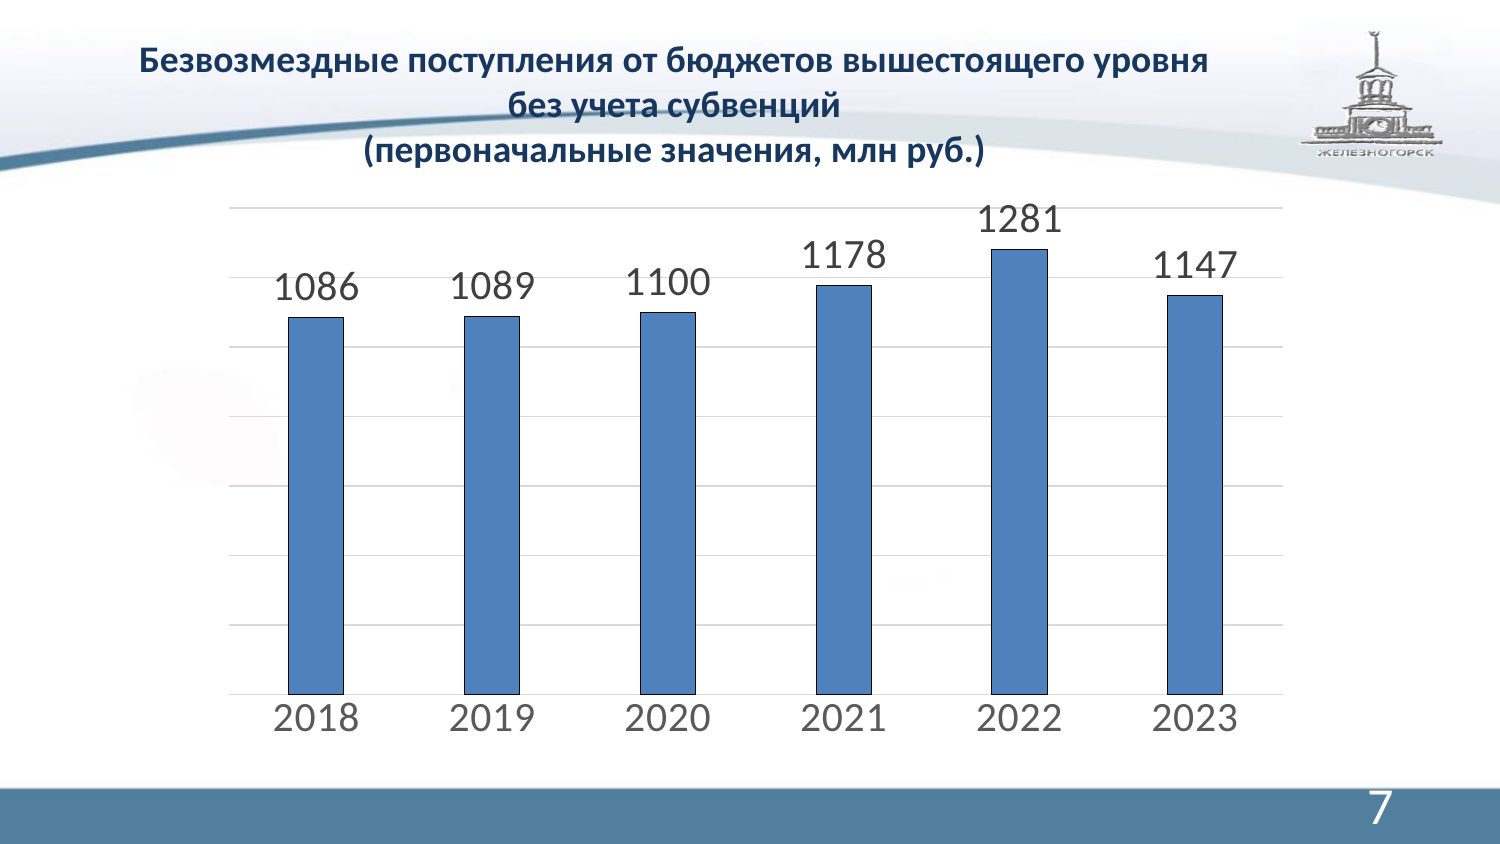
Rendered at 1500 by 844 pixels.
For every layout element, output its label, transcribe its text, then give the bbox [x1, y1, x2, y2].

picture [1293, 20, 1447, 160]
text_box 7 [1352, 765, 1459, 843]
chart [206, 196, 1306, 754]
title Безвозмездные поступления от бюджетов вышестоящего уровня без учета субвенций (первоначальные значения, млн руб.) [77, 32, 1272, 173]
